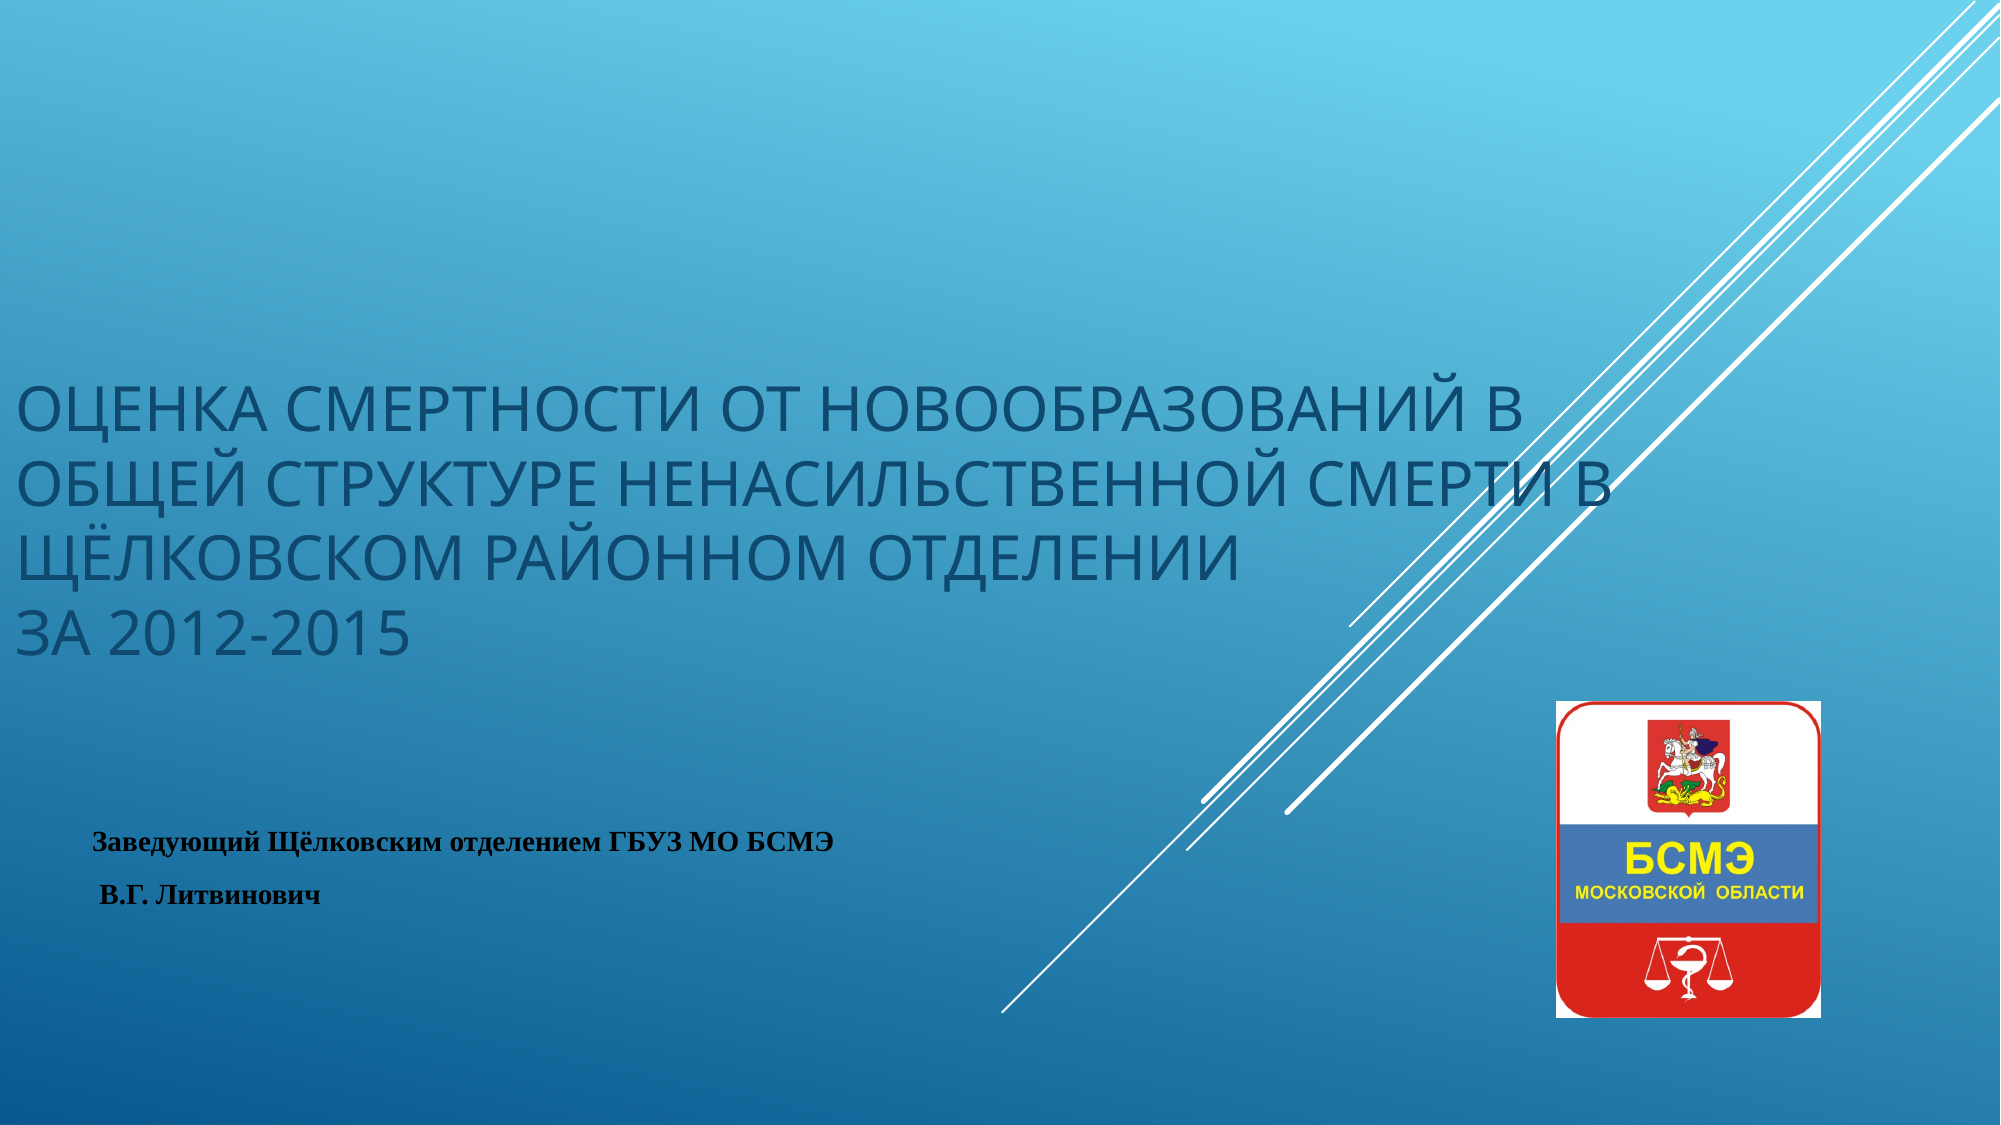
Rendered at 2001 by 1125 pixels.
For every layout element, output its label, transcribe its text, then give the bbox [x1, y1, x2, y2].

title Оценка смертности от новообразований в общей структуре ненасильственной смерти в Щёлковском районном отделении за 2012-2015 [0, 129, 1742, 676]
picture [1556, 701, 1821, 1019]
subtitle Заведующий Щёлковским отделением ГБУЗ МО БСМЭ В.Г. Литвинович [77, 814, 991, 1074]
